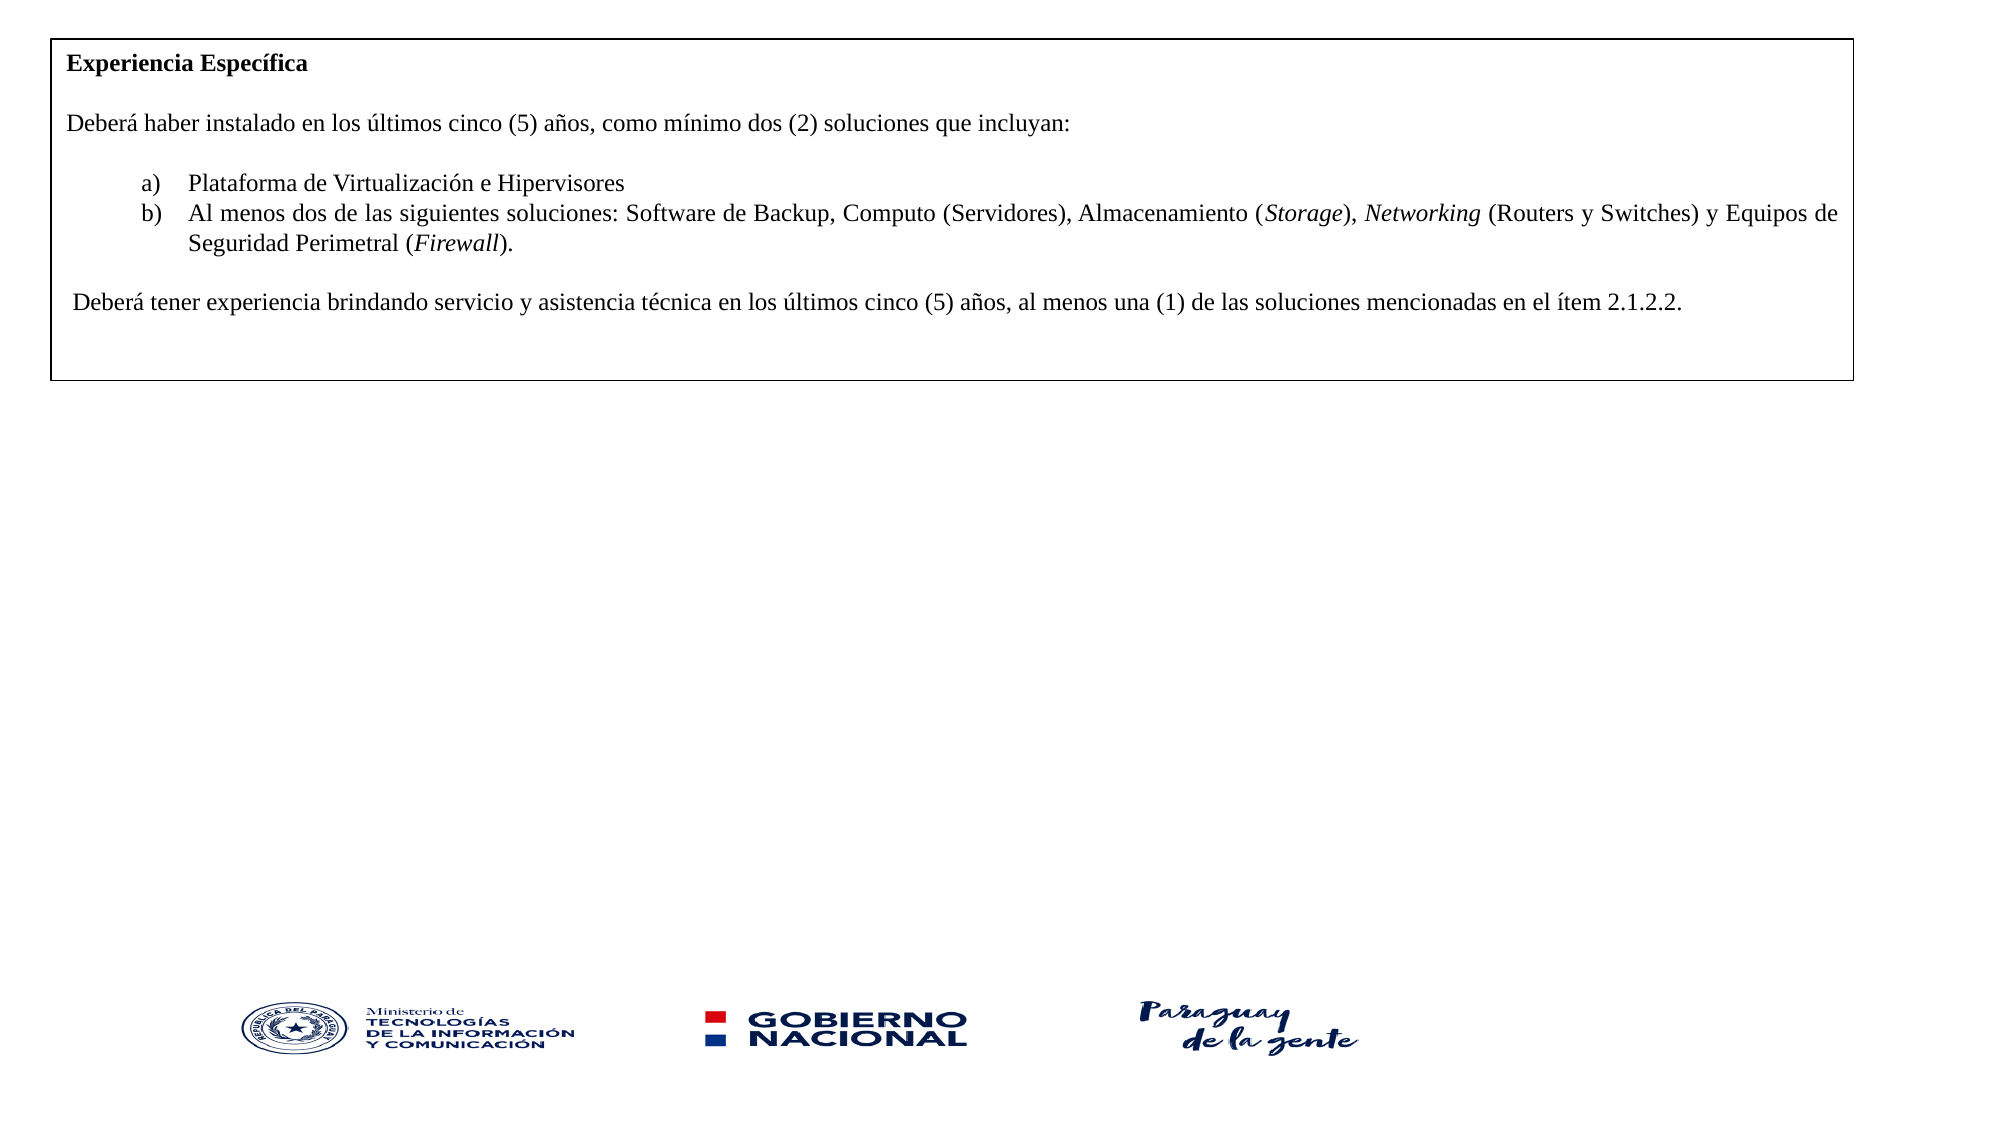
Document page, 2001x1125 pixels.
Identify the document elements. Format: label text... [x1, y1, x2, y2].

text_box Experiencia Específica Deberá haber instalado en los últimos cinco (5) años, como mínimo dos (2) soluciones que incluyan: Plataforma de Virtualización e Hipervisores Al menos dos de las siguientes soluciones: Software de Backup, Computo (Servidores), Almacenamiento (Storage), Networking (Routers y Switches) y Equipos de Seguridad Perimetral (Firewall). Deberá tener experiencia brindando servicio y asistencia técnica en los últimos cinco (5) años, al menos una (1) de las soluciones mencionadas en el ítem 2.1.2.2. [51, 38, 1854, 381]
picture [241, 1000, 1360, 1057]
